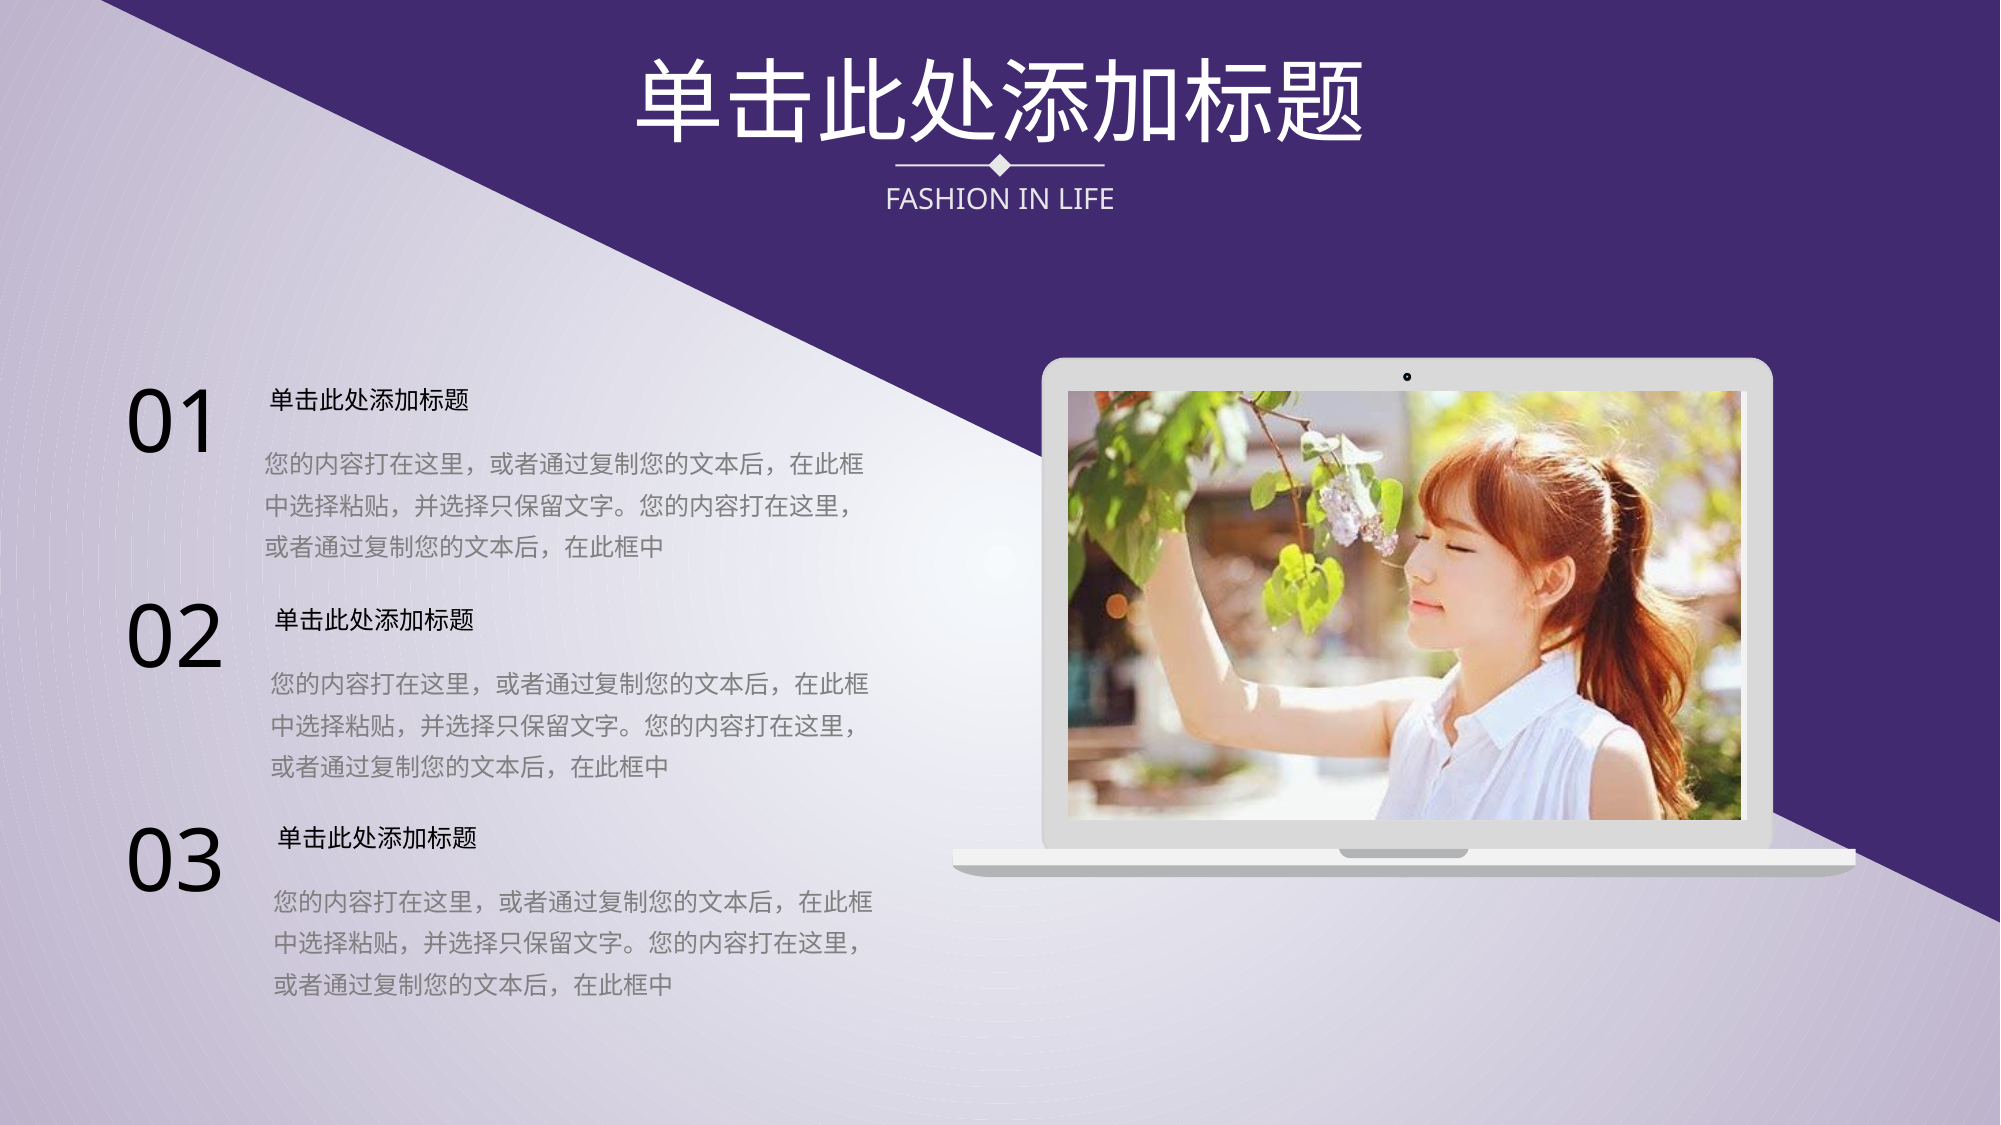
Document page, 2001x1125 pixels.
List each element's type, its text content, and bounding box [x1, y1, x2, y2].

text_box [119, 799, 891, 1008]
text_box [952, 357, 1856, 878]
picture [1068, 391, 1741, 821]
text_box [101, 0, 2000, 923]
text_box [119, 361, 883, 571]
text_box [119, 576, 888, 791]
text_box 单击此处添加标题 [629, 39, 1371, 158]
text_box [895, 153, 1105, 177]
text_box fashion in life [881, 176, 1119, 219]
